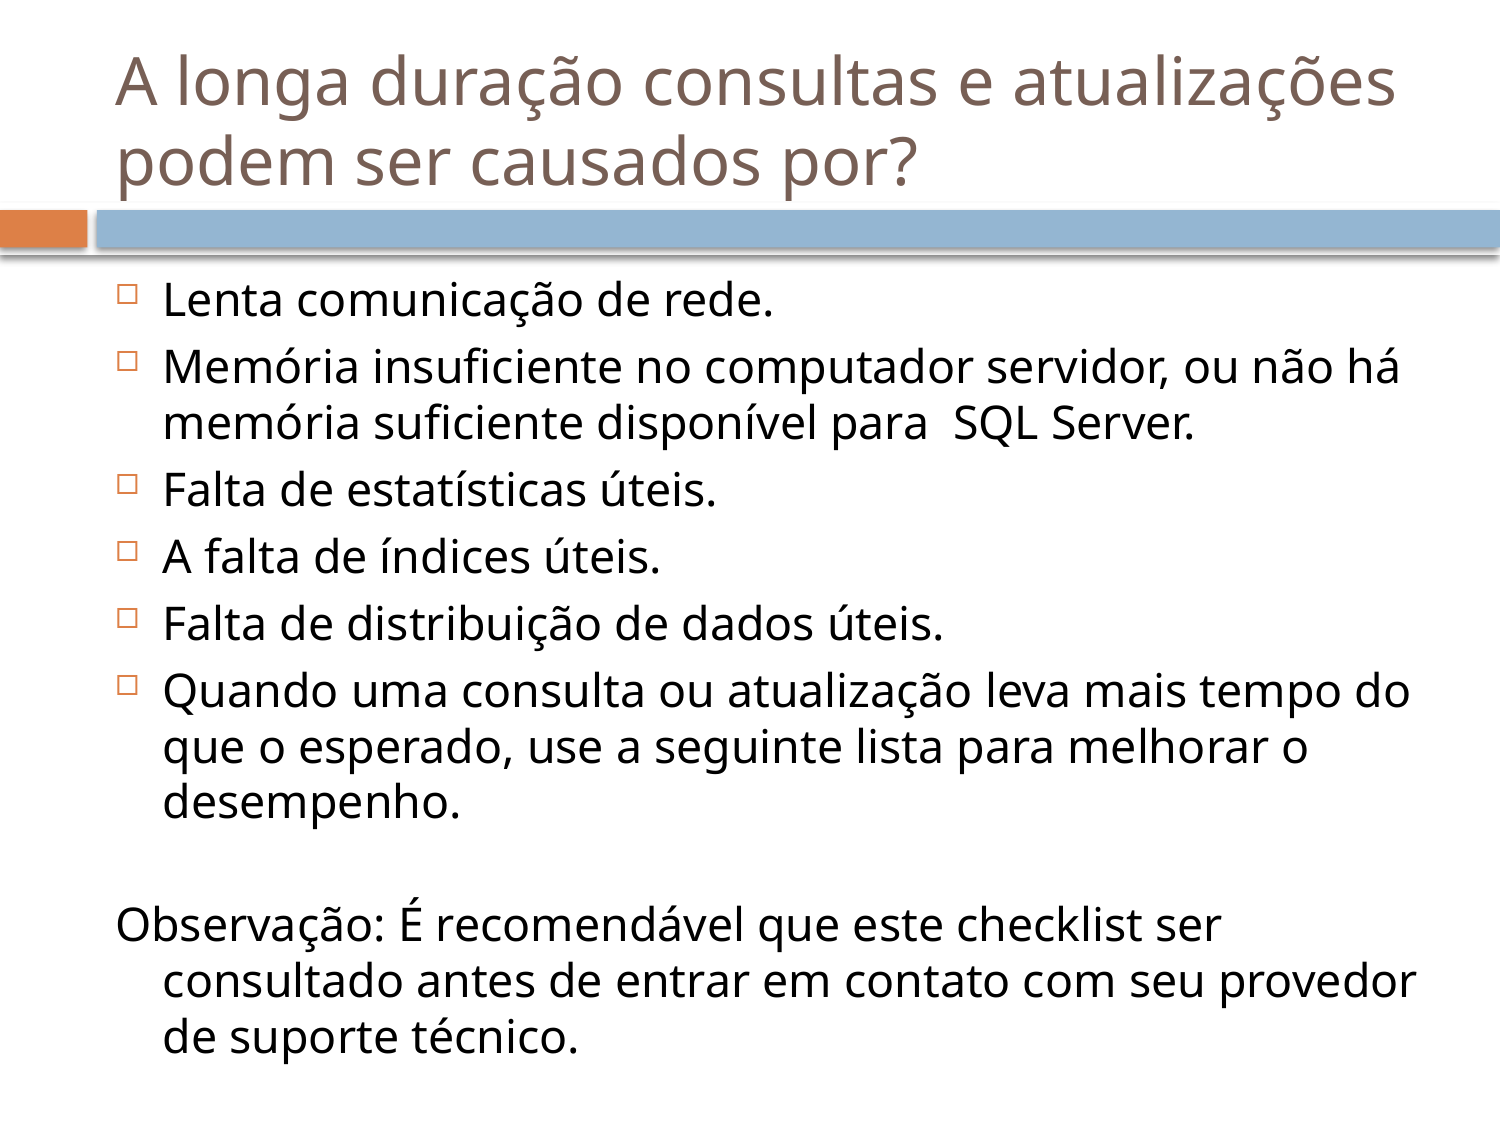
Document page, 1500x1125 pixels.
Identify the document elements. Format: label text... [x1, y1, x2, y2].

title A longa duração consultas e atualizações podem ser causados ​​por? [100, 37, 1438, 200]
list Lenta comunicação de rede. Memória insuficiente no computador servidor, ou não há memória suficiente disponível para SQL Server. Falta de estatísticas úteis. A falta de índices úteis. Falta de distribuição de dados úteis. Quando uma consulta ou atualização leva mais tempo do que o esperado, use a seguinte lista para melhorar o desempenho. Observação: É recomendável que este checklist ser consultado antes de entrar em contato com seu provedor de suporte técnico. [100, 262, 1438, 1079]
